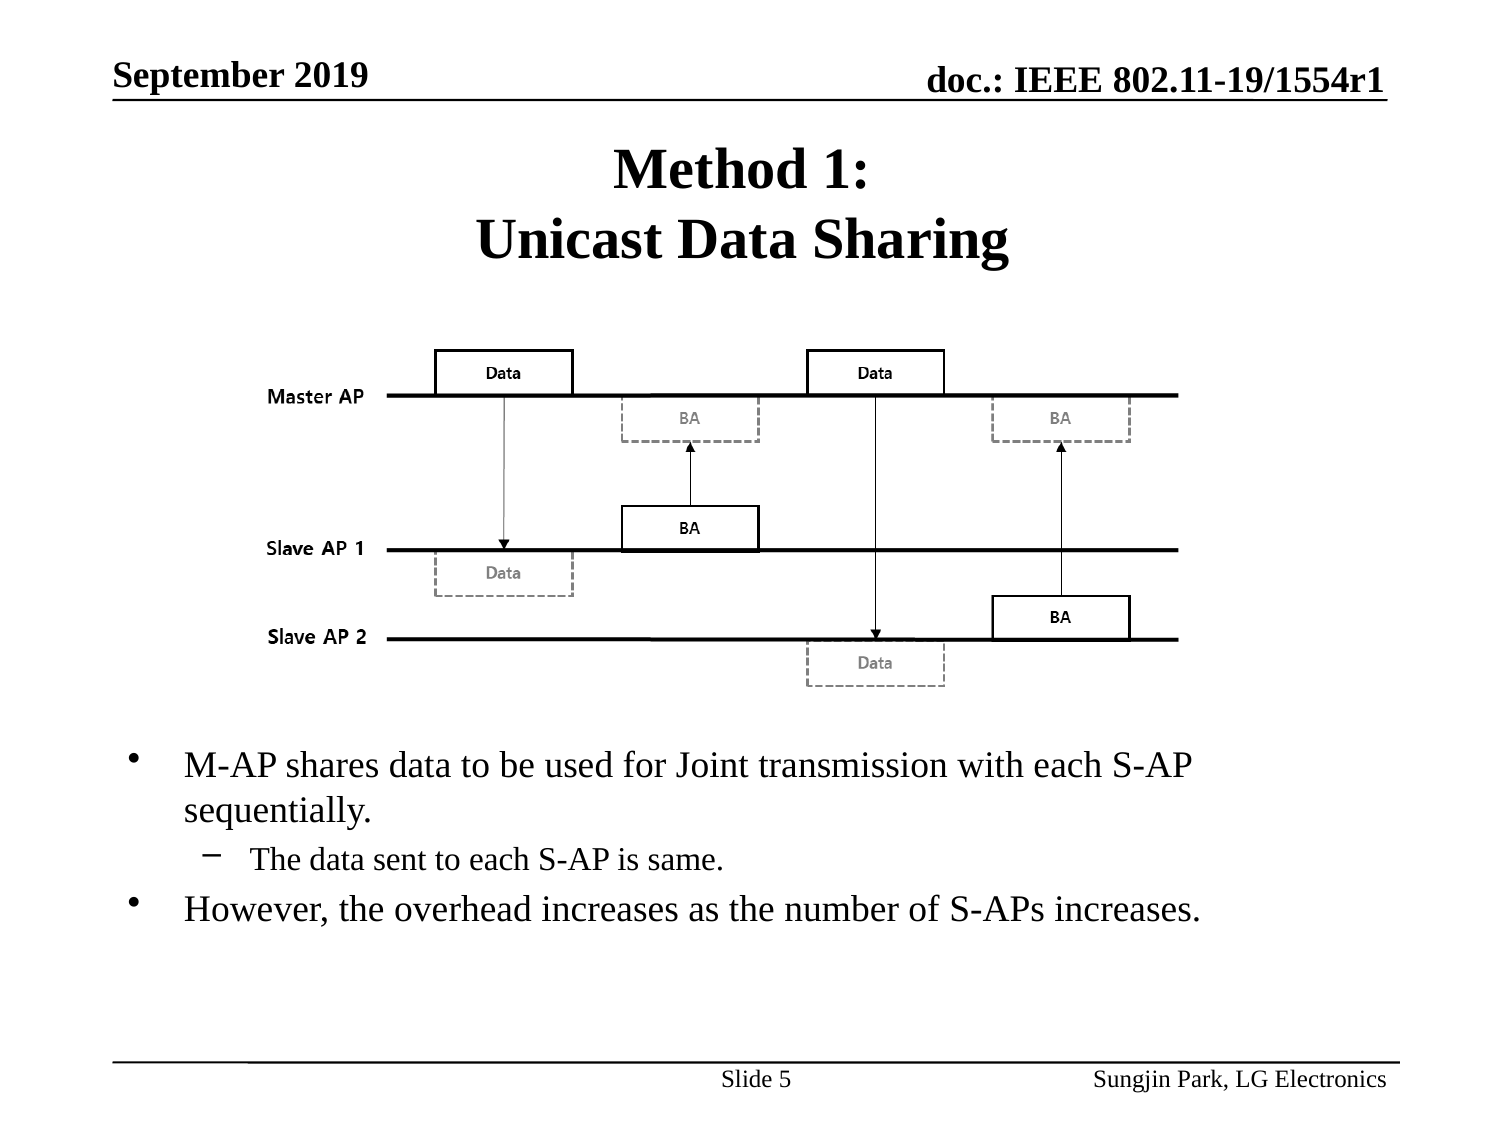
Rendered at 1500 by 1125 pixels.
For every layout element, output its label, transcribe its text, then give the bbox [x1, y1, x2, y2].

list M-AP shares data to be used for Joint transmission with each S-AP sequentially. The data sent to each S-AP is same. However, the overhead increases as the number of S-APs increases. [112, 324, 1388, 1063]
slide_number Slide 5 [712, 1061, 800, 1093]
title Method 1: Unicast Data Sharing [112, 112, 1388, 288]
picture [245, 349, 1181, 687]
